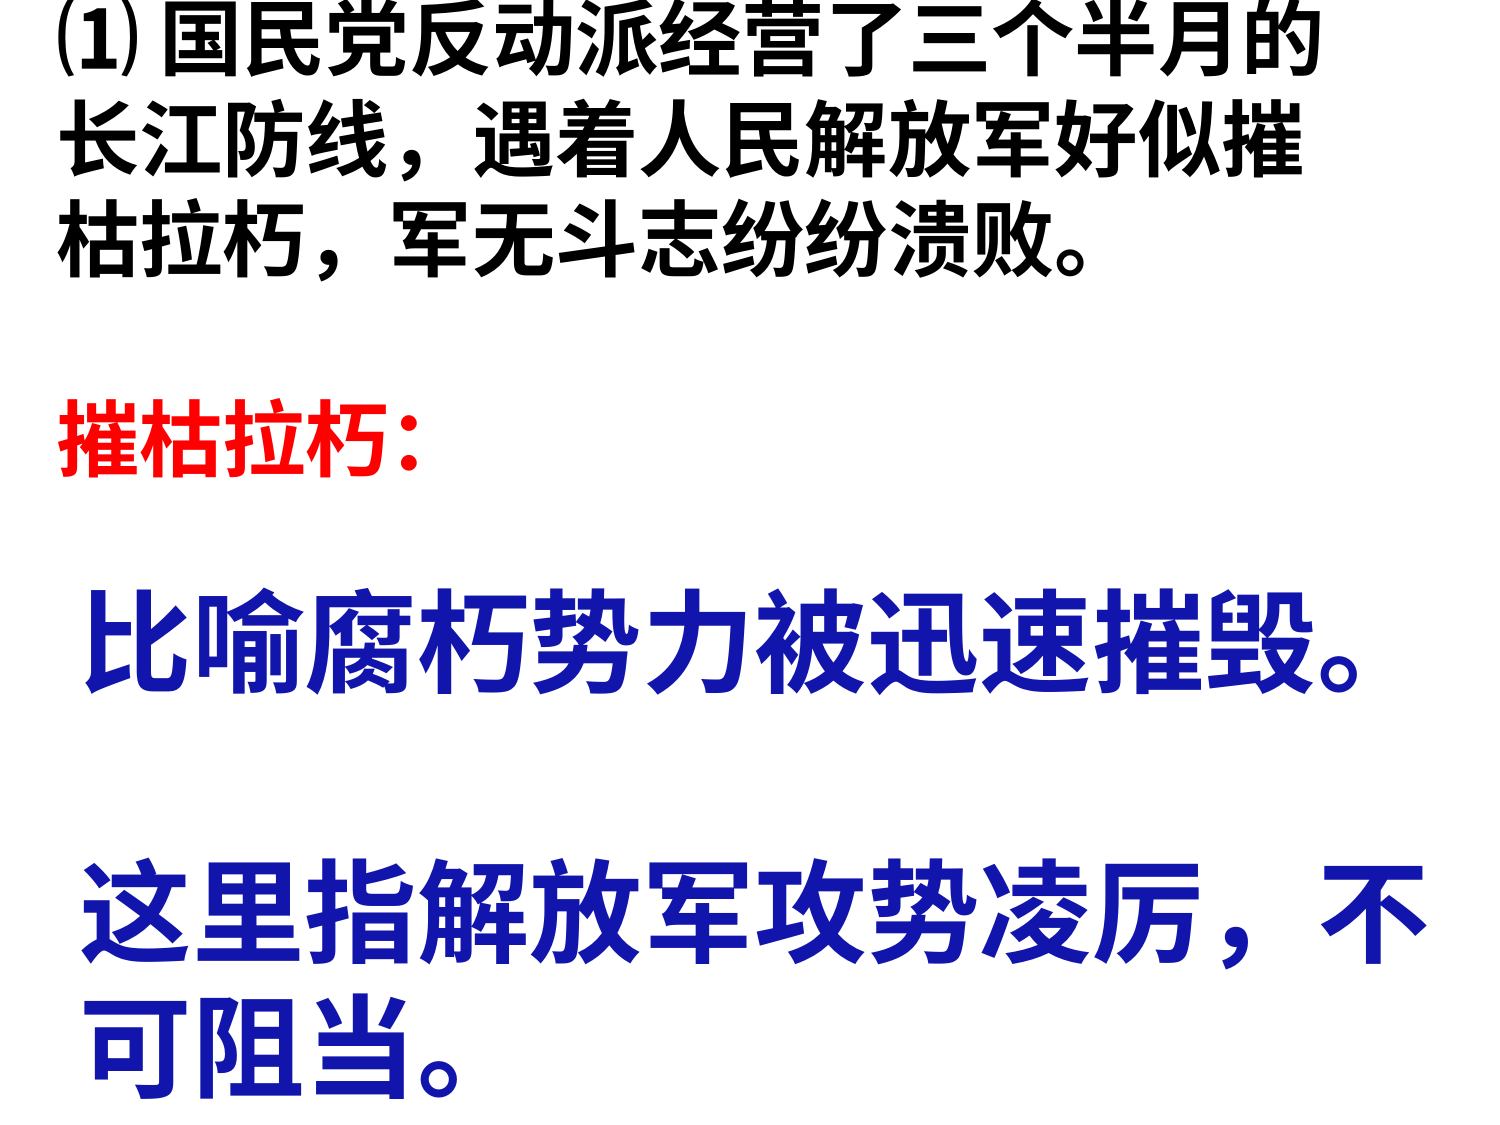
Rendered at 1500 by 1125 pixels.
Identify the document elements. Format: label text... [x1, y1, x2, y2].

text_box 比喻腐朽势力被迅速摧毁。 这里指解放军攻势凌厉，不可阻当。 [64, 564, 1500, 1120]
text_box ⑴国民党反动派经营了三个半月的长江防线，遇着人民解放军好似摧枯拉朽，军无斗志纷纷溃败。 摧枯拉朽： [41, 0, 1400, 734]
